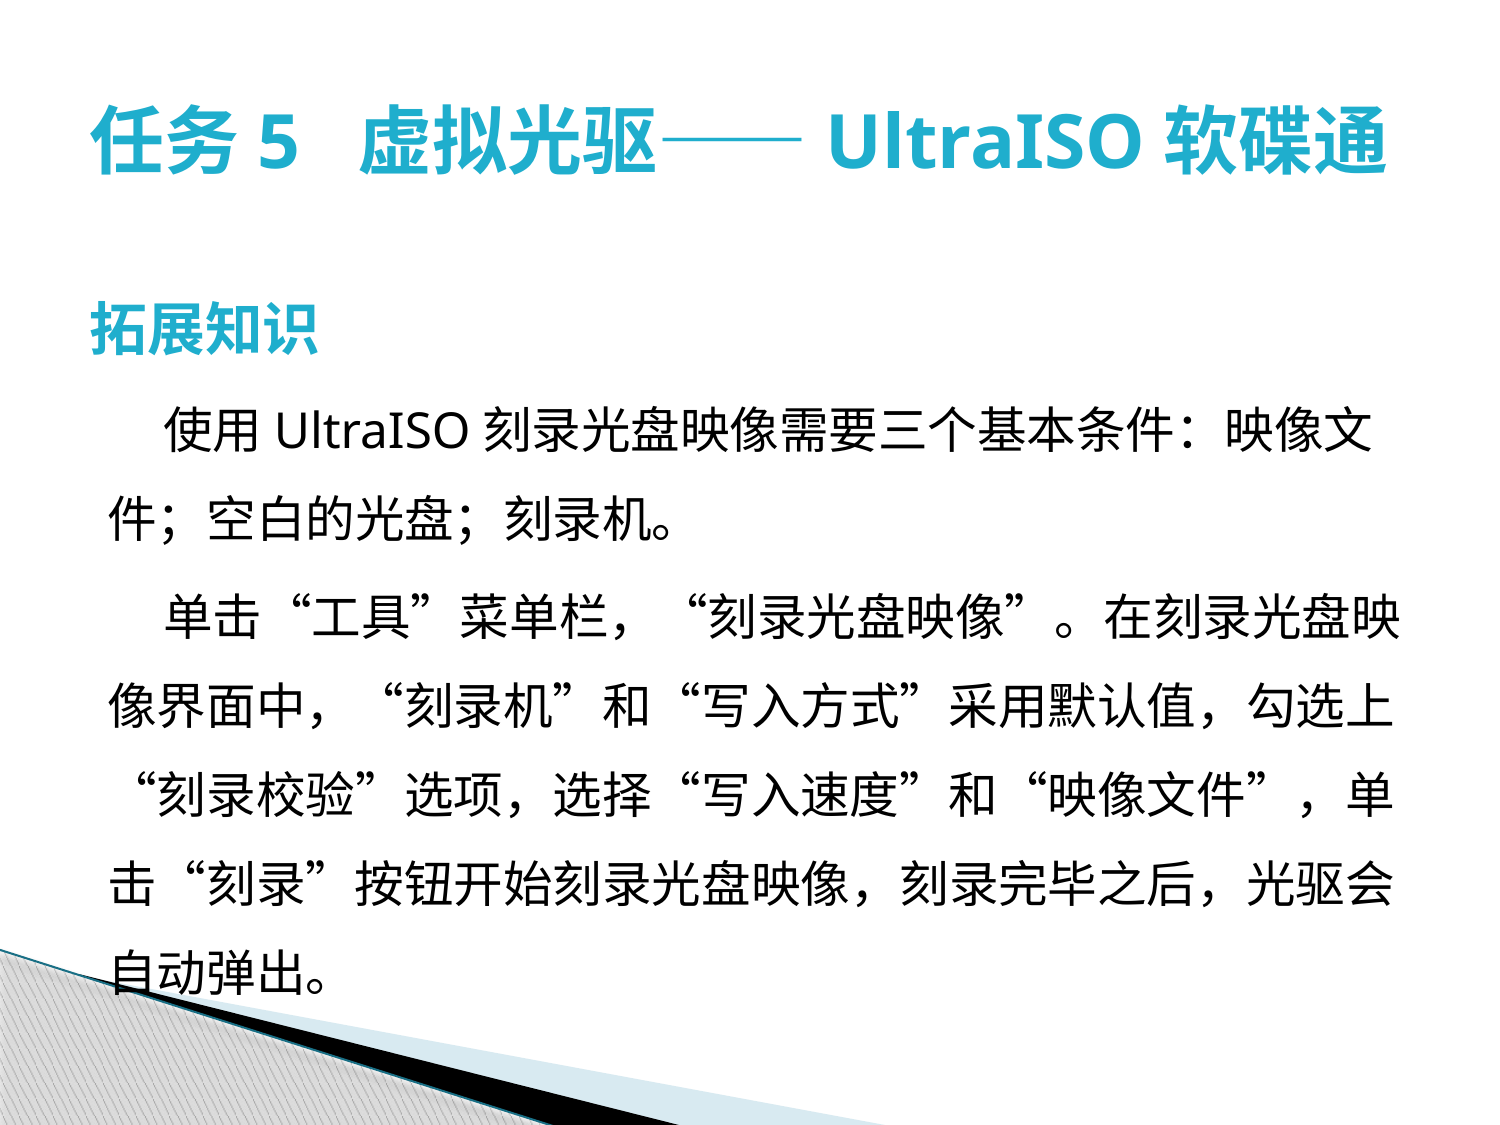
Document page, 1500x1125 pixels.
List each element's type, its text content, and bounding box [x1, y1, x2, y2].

list 拓展知识 使用UltraISO刻录光盘映像需要三个基本条件：映像文件；空白的光盘；刻录机。 单击“工具”菜单栏，“刻录光盘映像”。在刻录光盘映像界面中，“刻录机”和“写入方式”采用默认值，勾选上“刻录校验”选项，选择“写入速度”和“映像文件”，单击“刻录”按钮开始刻录光盘映像，刻录完毕之后，光驱会自动弹出。 [75, 243, 1425, 1012]
title 任务5 虚拟光驱——UltraISO软碟通 [75, 45, 1425, 233]
